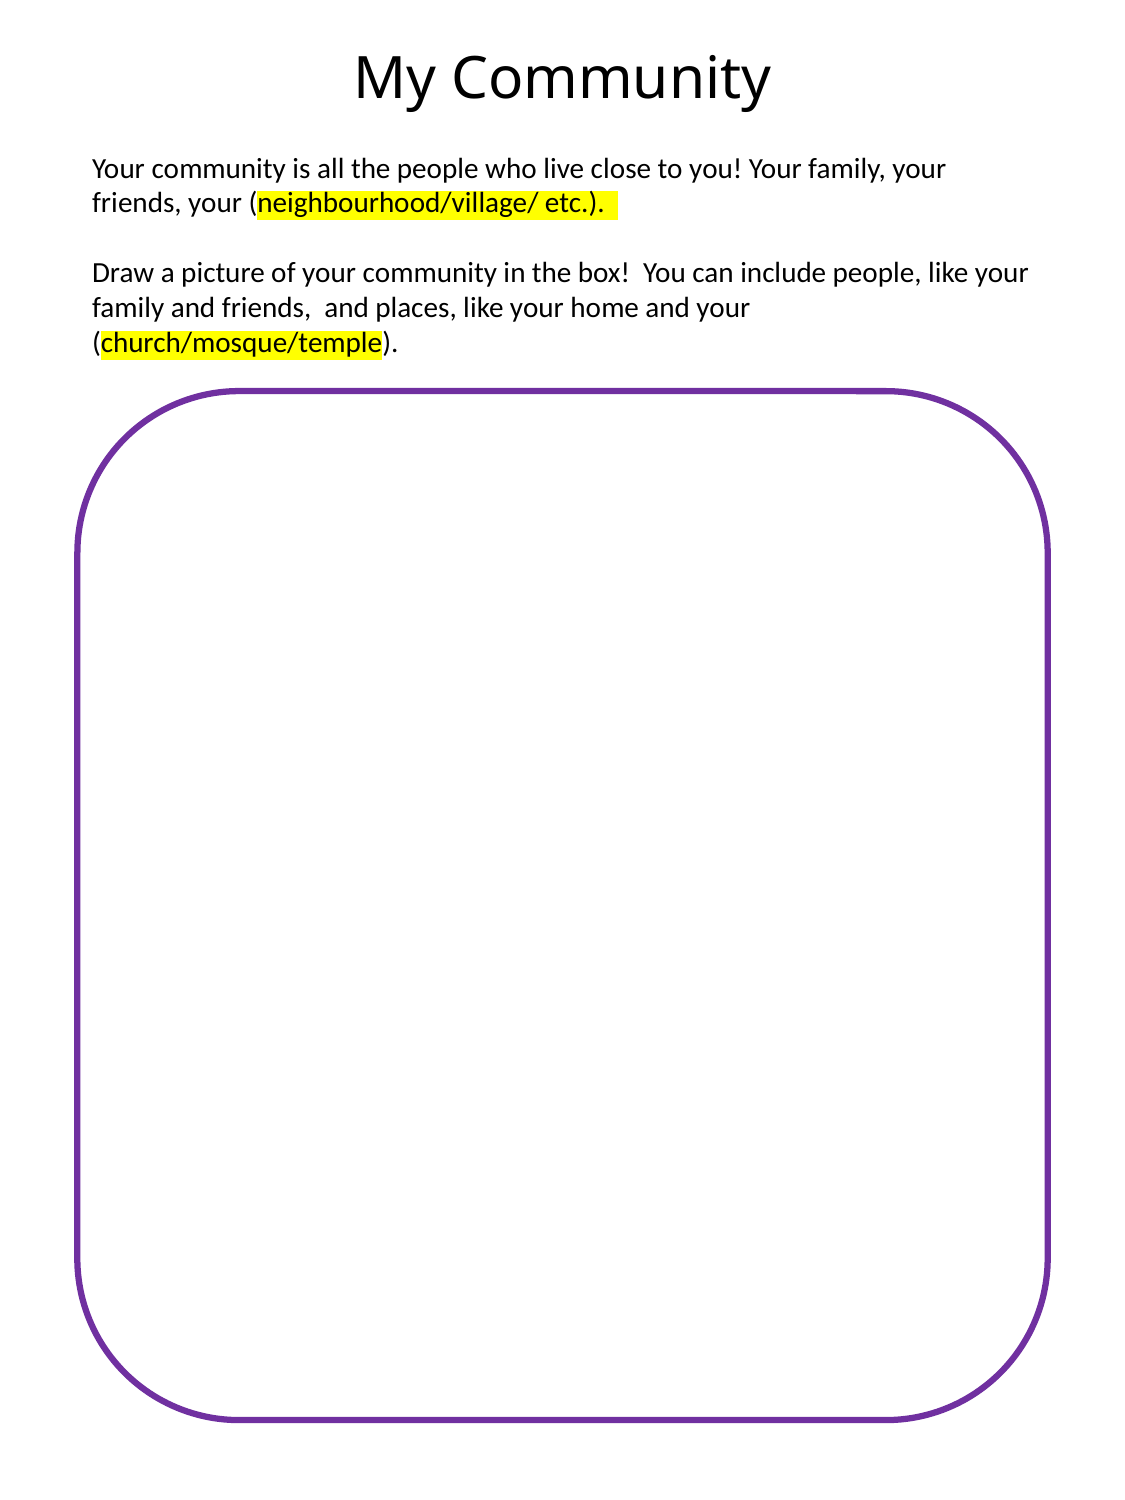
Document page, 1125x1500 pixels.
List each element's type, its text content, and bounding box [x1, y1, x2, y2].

text_box [76, 390, 1049, 1422]
text_box Your community is all the people who live close to you! Your family, your friends, your (neighbourhood/village/ etc.). Draw a picture of your community in the box! You can include people, like your family and friends, and places, like your home and your (church/mosque/temple). [77, 141, 1048, 366]
title My Community [77, 40, 1048, 120]
